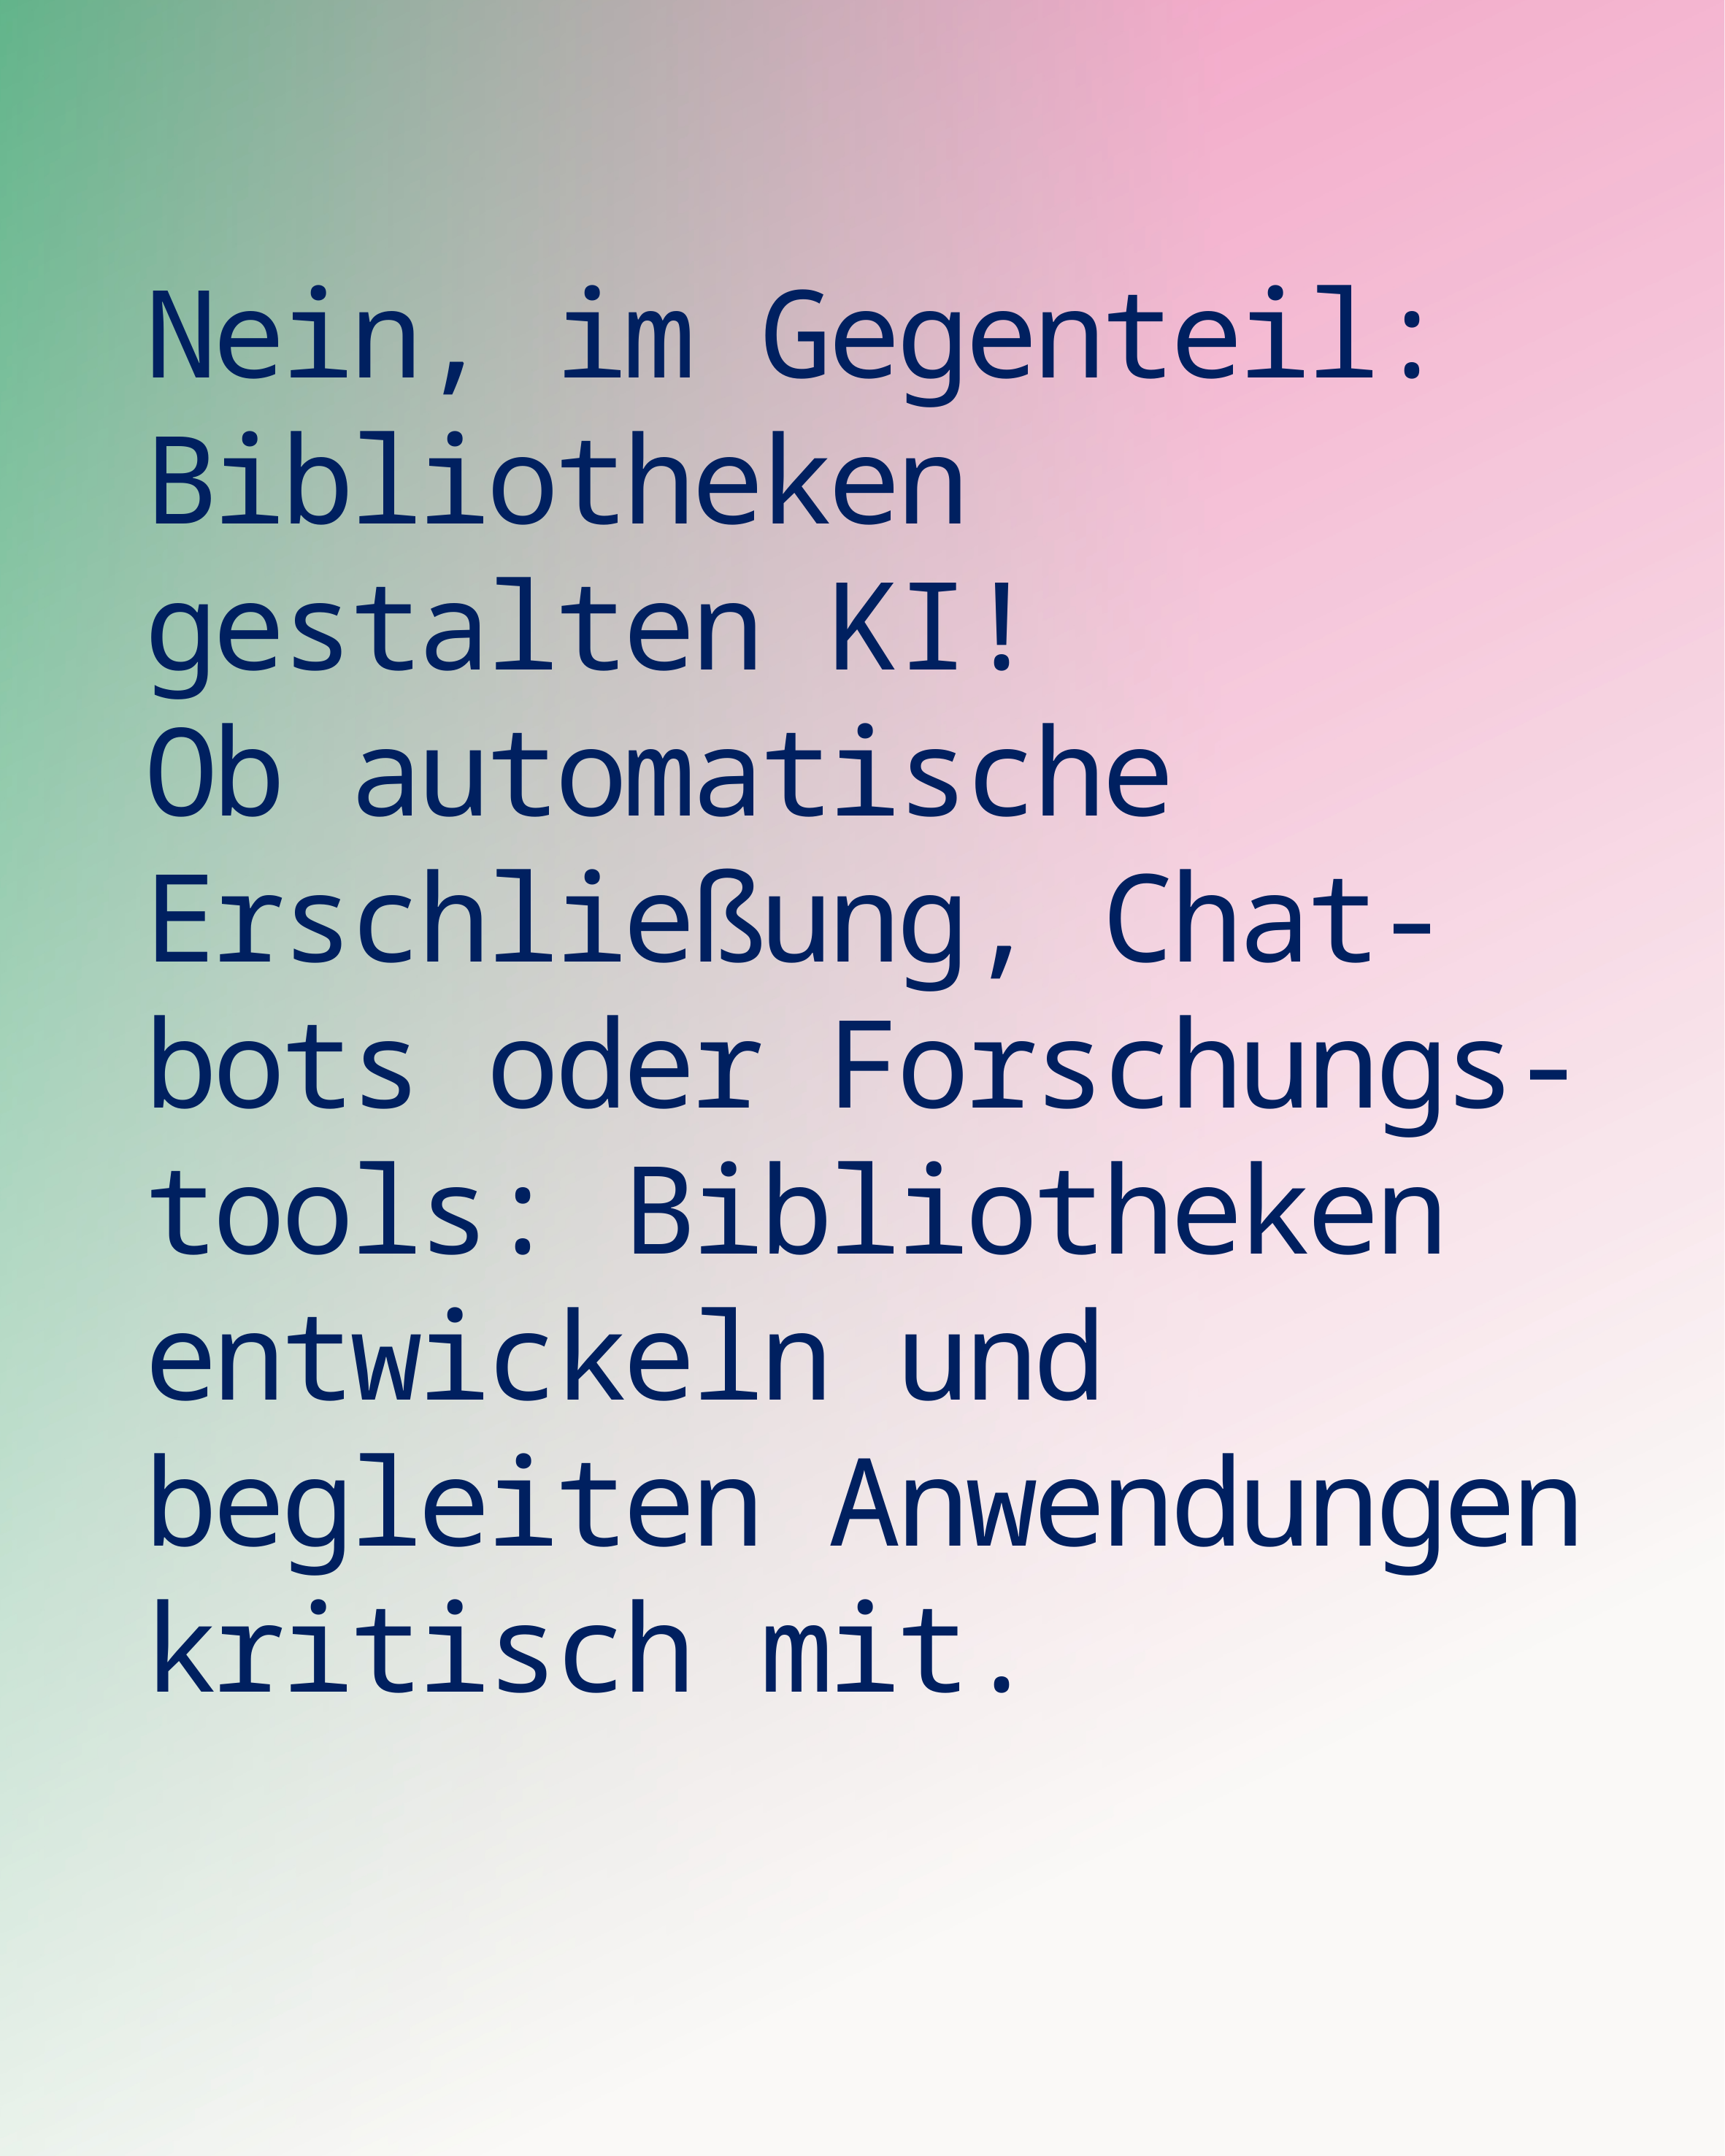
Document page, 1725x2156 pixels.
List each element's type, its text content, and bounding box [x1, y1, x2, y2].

picture [0, 0, 1725, 2156]
text_box Nein, im Gegenteil: Bibliotheken gestalten KI! Ob automatische Erschließung, Chat-bots oder Forschungs-tools: Bibliotheken entwickeln und begleiten Anwendungen kritisch mit. [134, 250, 1656, 1722]
